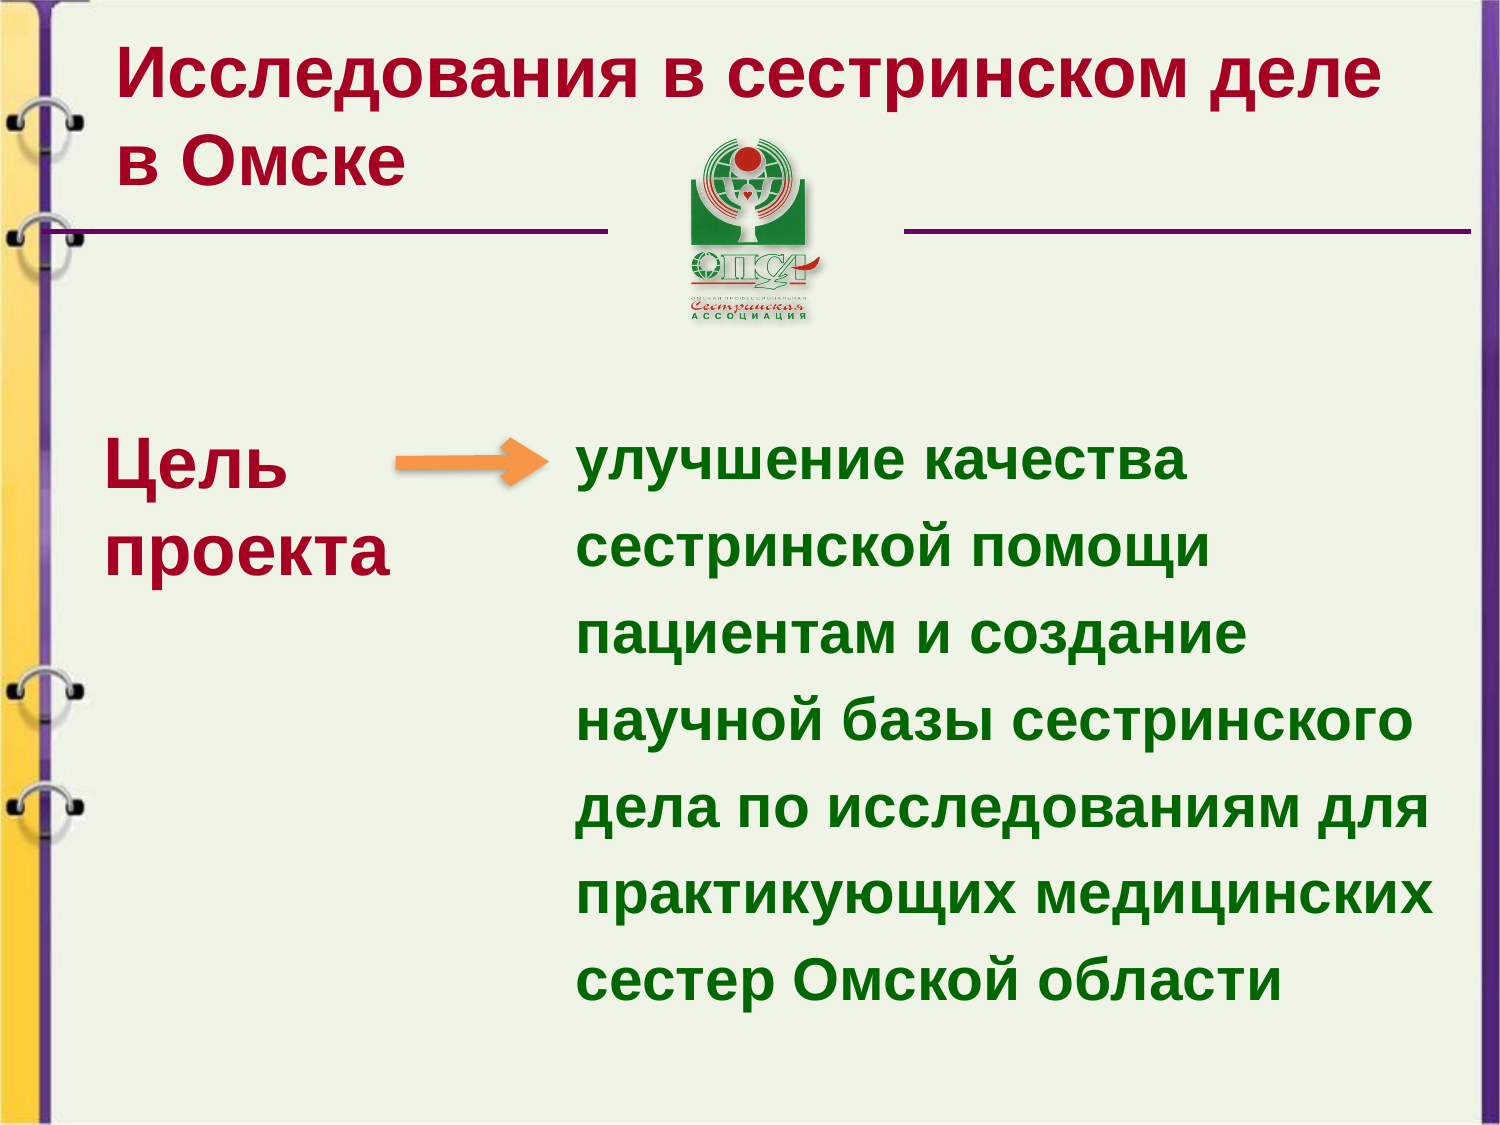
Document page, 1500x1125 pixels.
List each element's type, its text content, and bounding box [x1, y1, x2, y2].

text_box Исследования в сестринском деле в Омске [100, 17, 1424, 208]
picture [0, 0, 1500, 1125]
text_box улучшение качества сестринской помощи пациентам и создание научной базы сестринского дела по исследованиям для практикующих медицинских сестер Омской области [560, 397, 1471, 1021]
text_box Цель проекта [88, 407, 479, 598]
text_box [395, 450, 550, 473]
